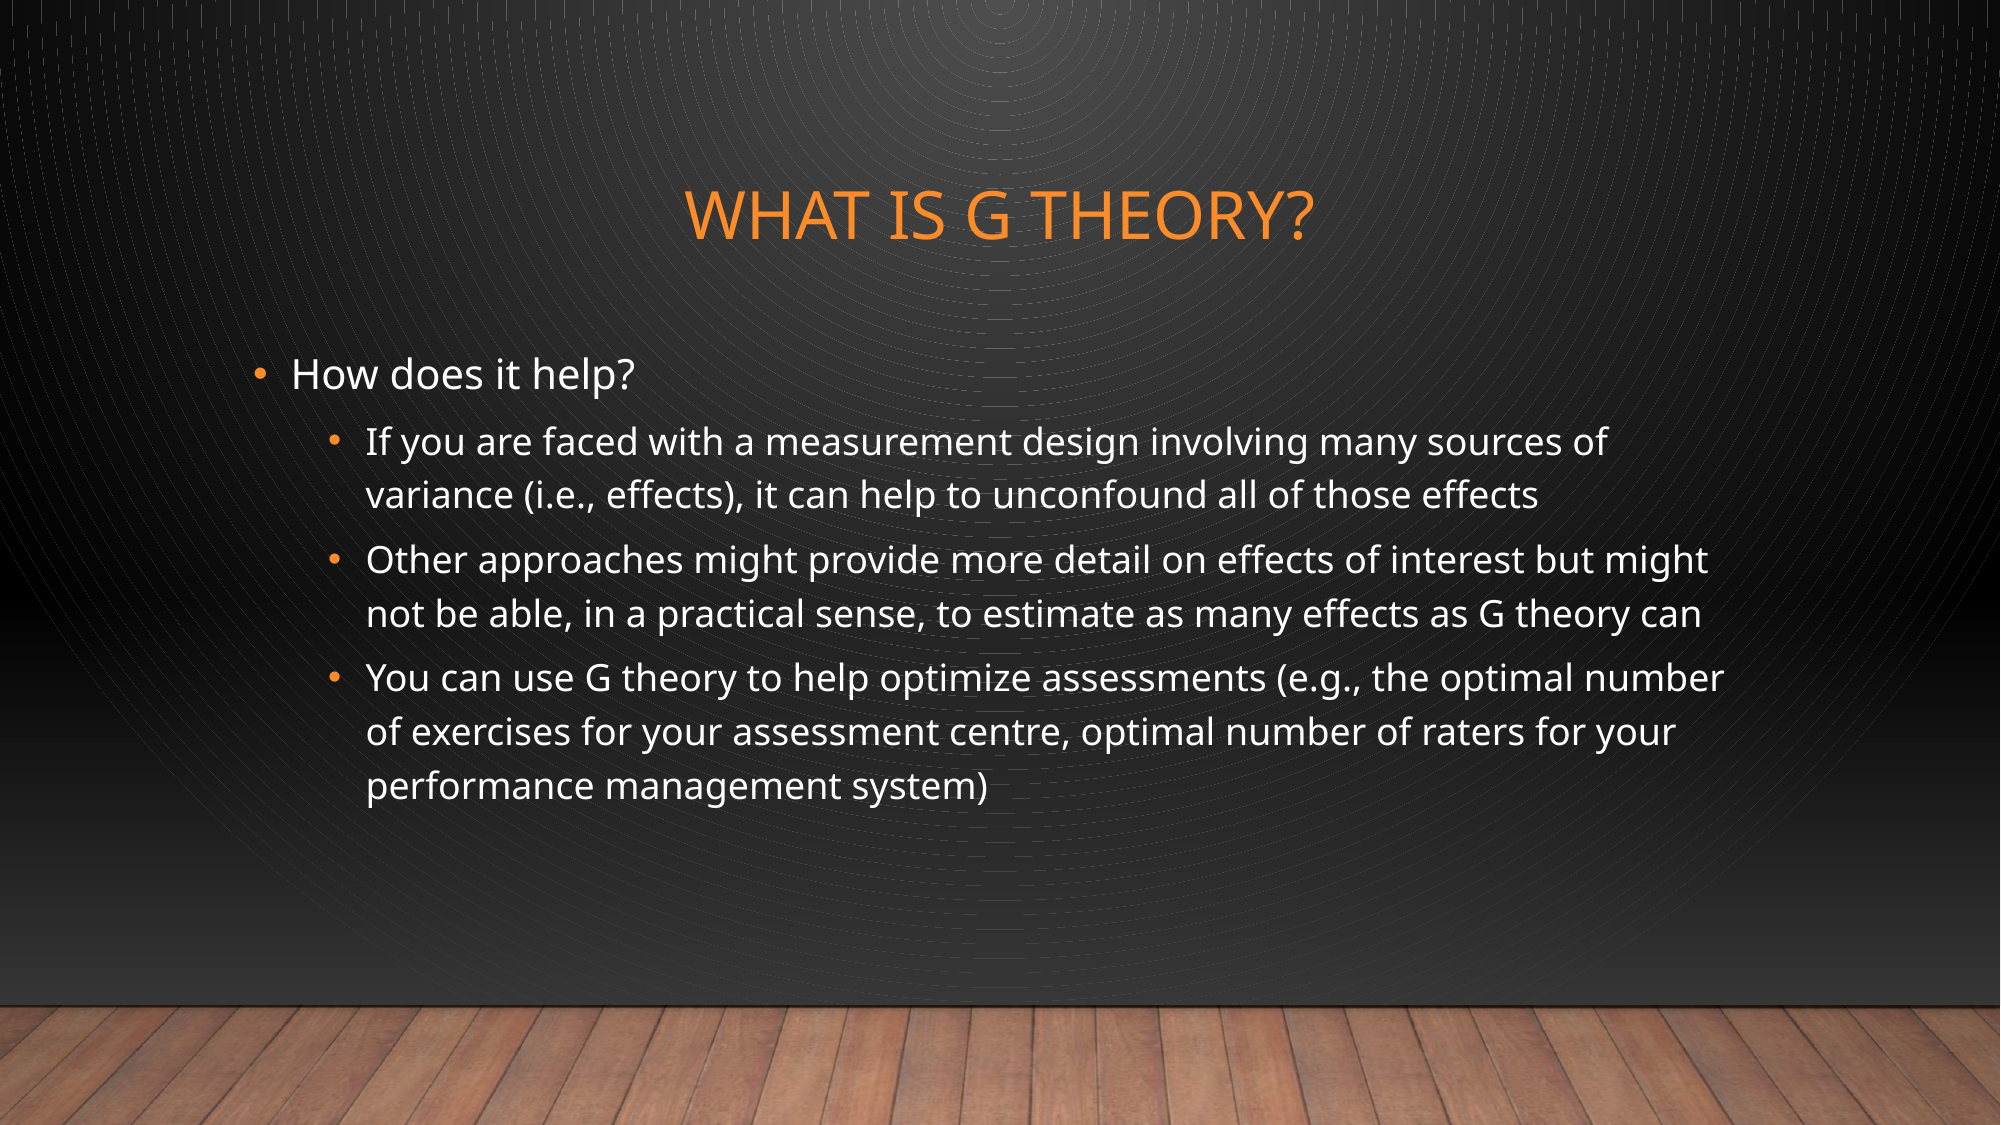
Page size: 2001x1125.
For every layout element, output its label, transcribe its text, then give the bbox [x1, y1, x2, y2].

title What Is G theory? [238, 131, 1763, 305]
list How does it help? If you are faced with a measurement design involving many sources of variance (i.e., effects), it can help to unconfound all of those effects Other approaches might provide more detail on effects of interest but might not be able, in a practical sense, to estimate as many effects as G theory can You can use G theory to help optimize assessments (e.g., the optimal number of exercises for your assessment centre, optimal number of raters for your performance management system) [238, 330, 1763, 897]
picture [0, 1005, 2000, 1125]
